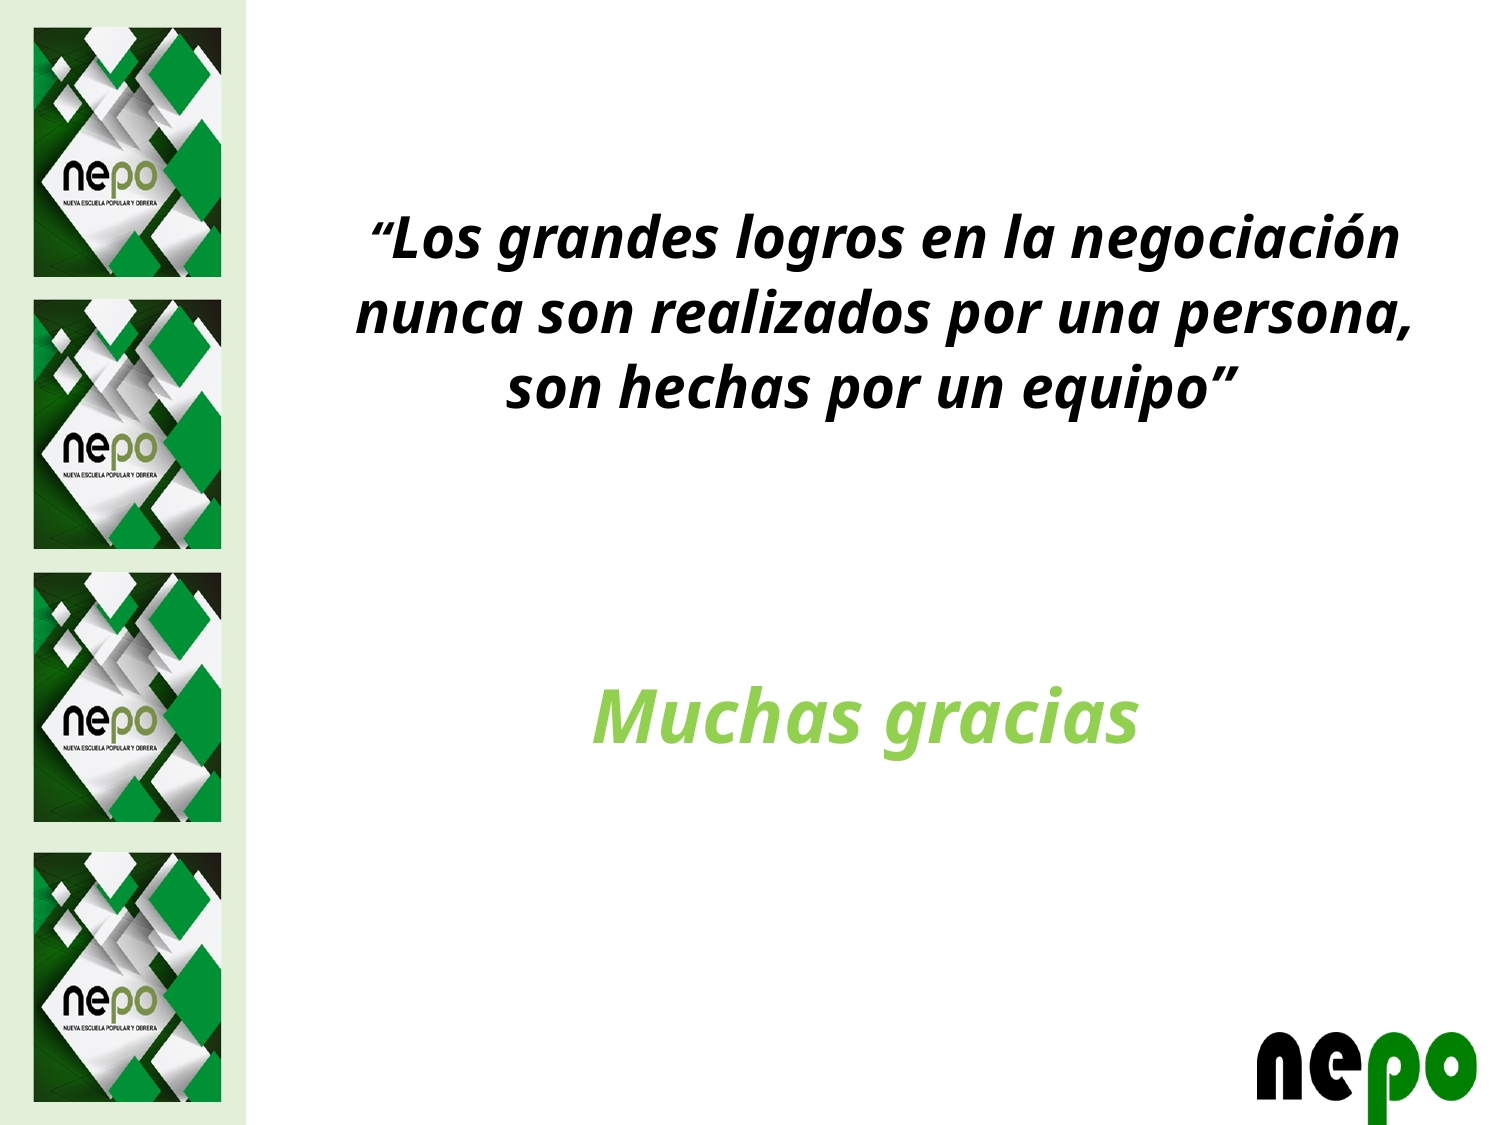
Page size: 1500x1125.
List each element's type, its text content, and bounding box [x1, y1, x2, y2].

text_box “Los grandes logros en la negociación nunca son realizados por una persona, son hechas por un equipo” Muchas gracias [301, 30, 1471, 767]
picture [0, 0, 246, 1125]
picture [1257, 1032, 1477, 1125]
